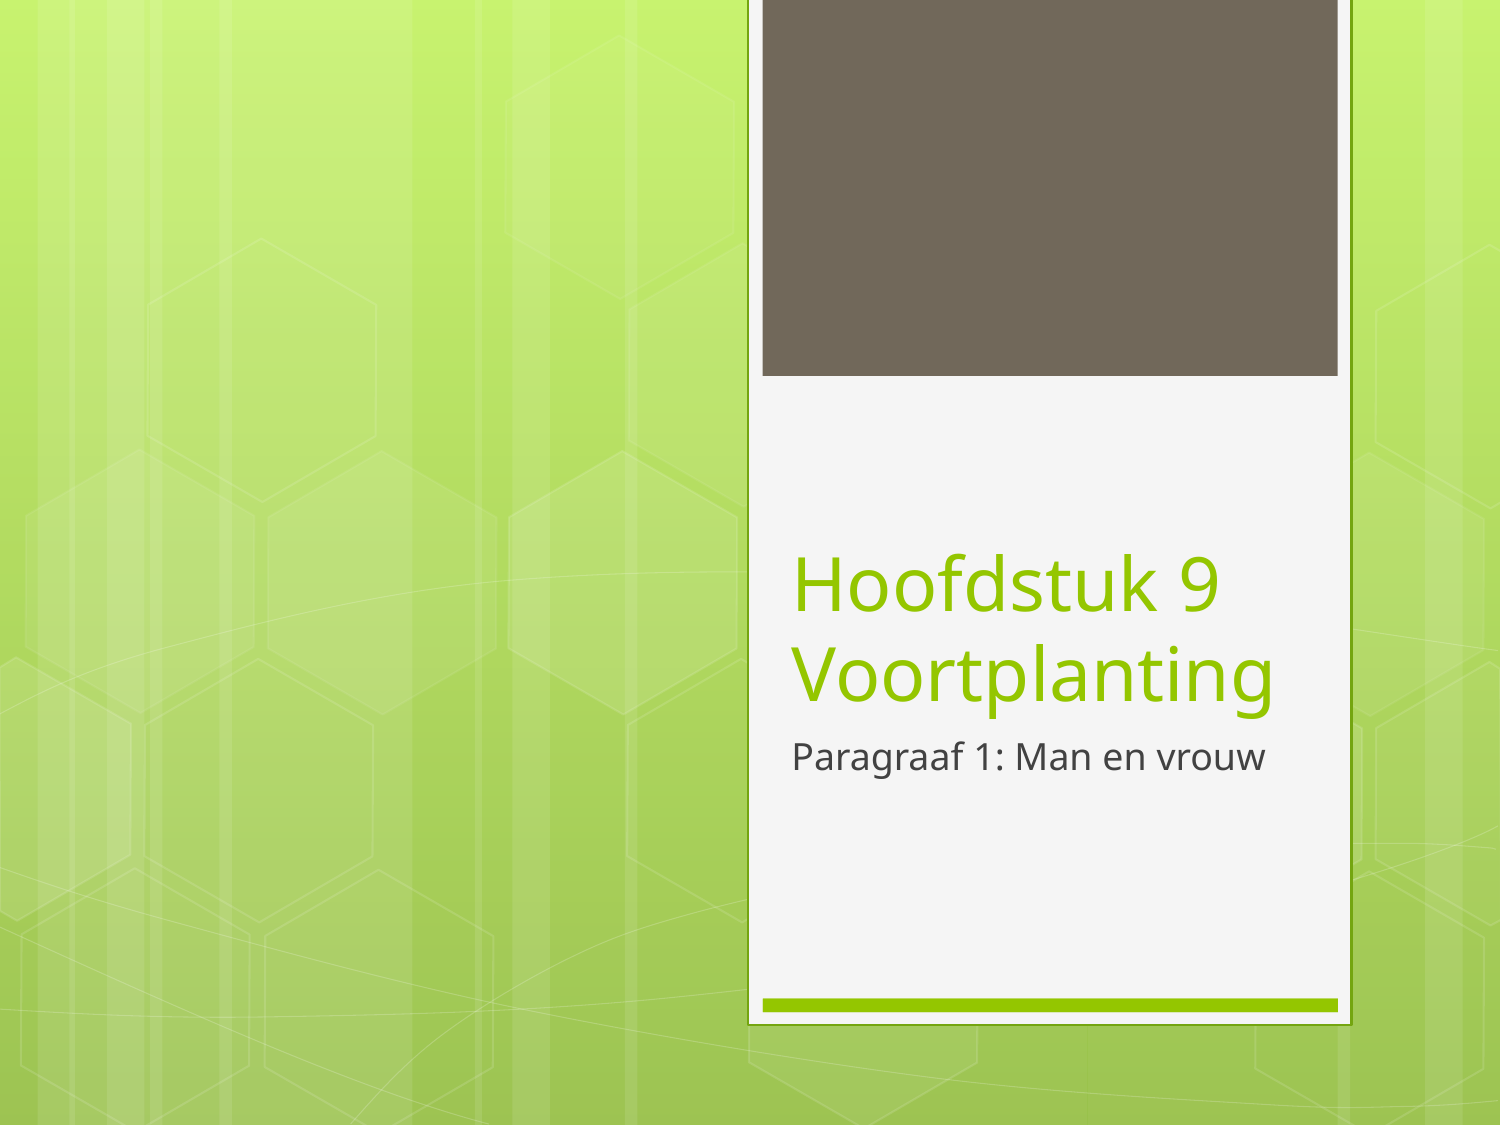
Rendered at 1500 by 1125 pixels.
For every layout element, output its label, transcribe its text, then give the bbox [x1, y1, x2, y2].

title Hoofdstuk 9 Voortplanting [776, 444, 1320, 724]
subtitle Paragraaf 1: Man en vrouw [776, 725, 1320, 933]
